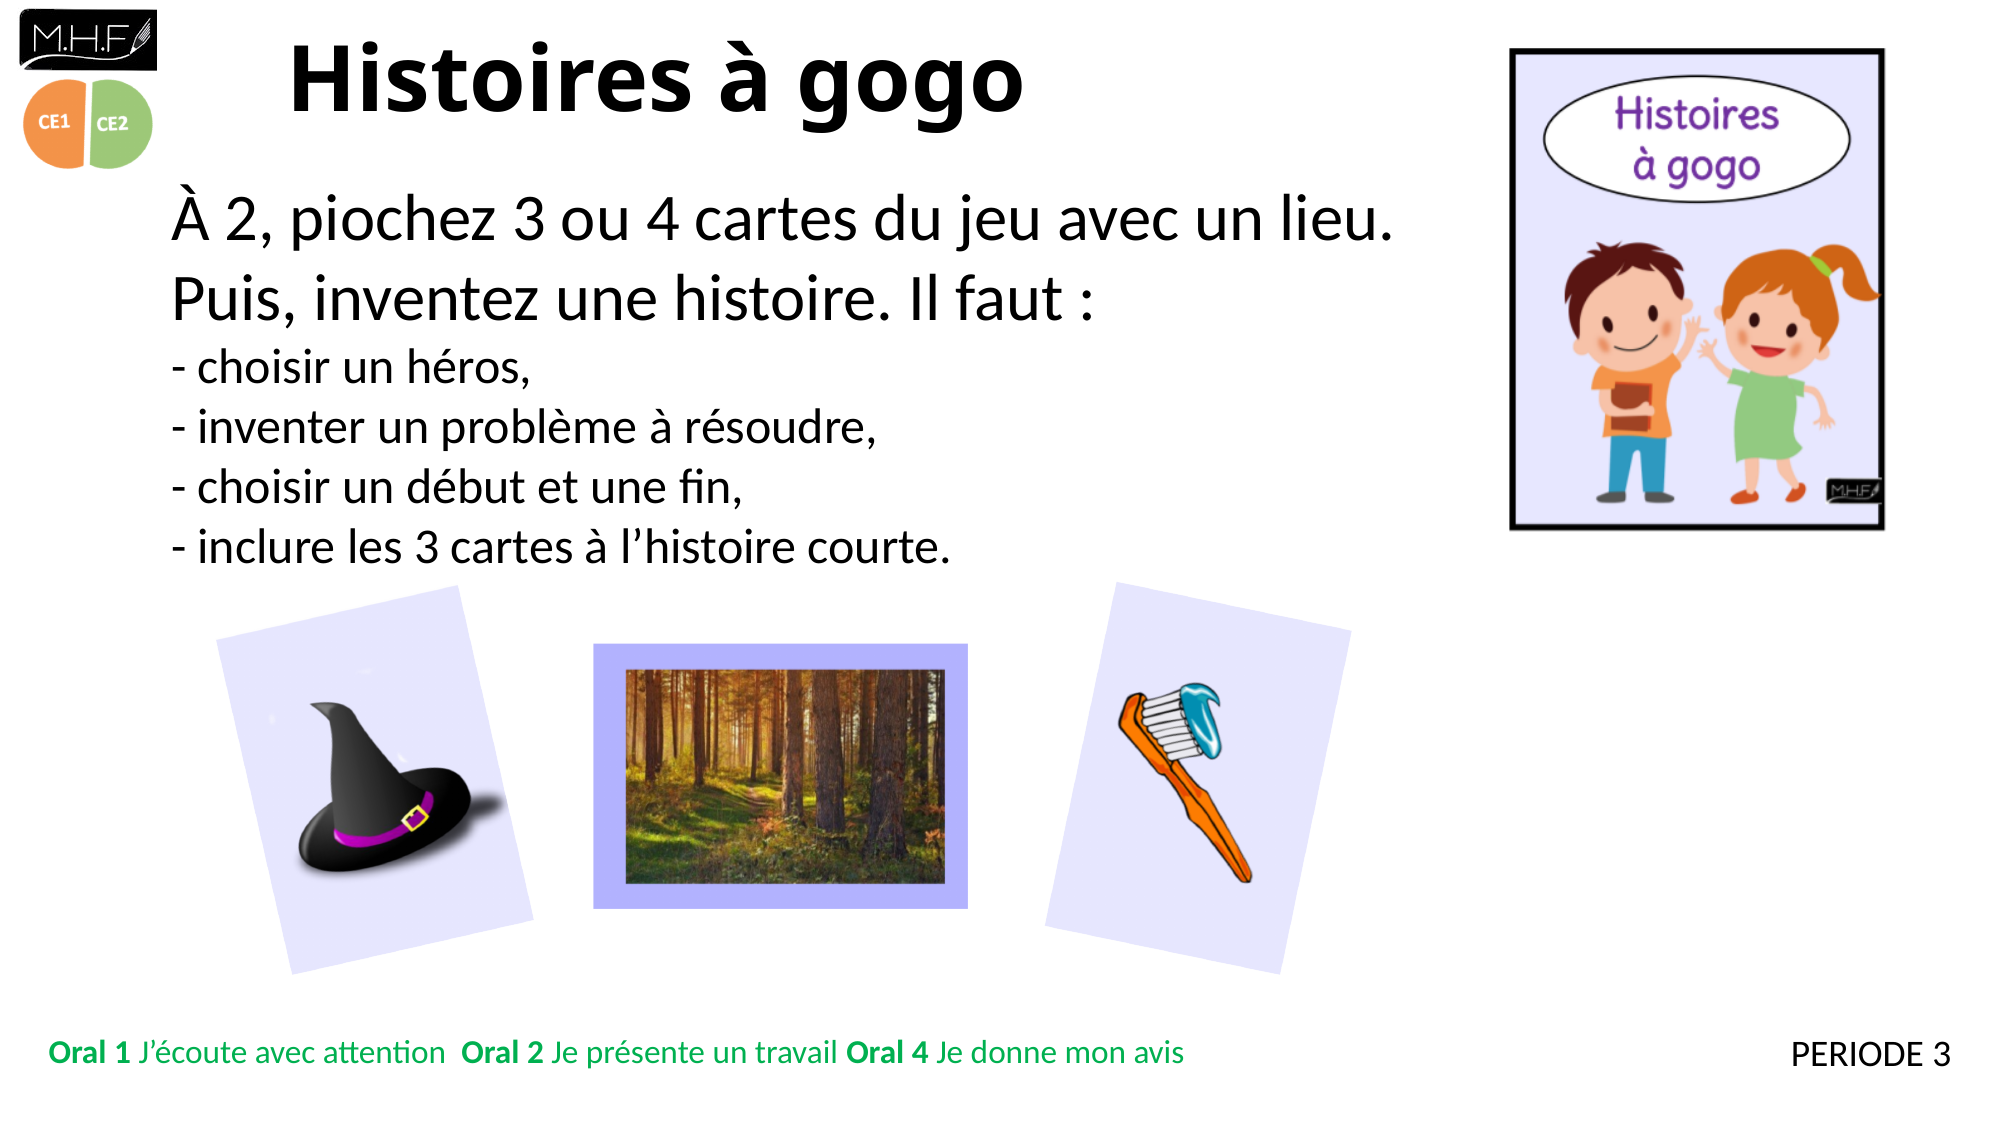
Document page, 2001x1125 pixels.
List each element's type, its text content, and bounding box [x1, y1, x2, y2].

title Histoires à gogo [271, 7, 1818, 156]
picture [224, 606, 533, 974]
text_box Oral 1 J’écoute avec attention Oral 2 Je présente un travail Oral 4 Je donne mon avis [33, 1023, 1353, 1078]
picture [594, 588, 967, 964]
picture [1507, 42, 1887, 533]
text_box PERIODE 3 [1362, 1021, 1967, 1082]
text_box À 2, piochez 3 ou 4 cartes du jeu avec un lieu. Puis, inventez une histoire. Il faut : - choisir un héros, - inventer un problème à résoudre, - choisir un début et une fin, - inclure les 3 cartes à l’histoire courte. [156, 166, 1476, 671]
picture [1045, 602, 1343, 974]
picture [1, 7, 177, 207]
